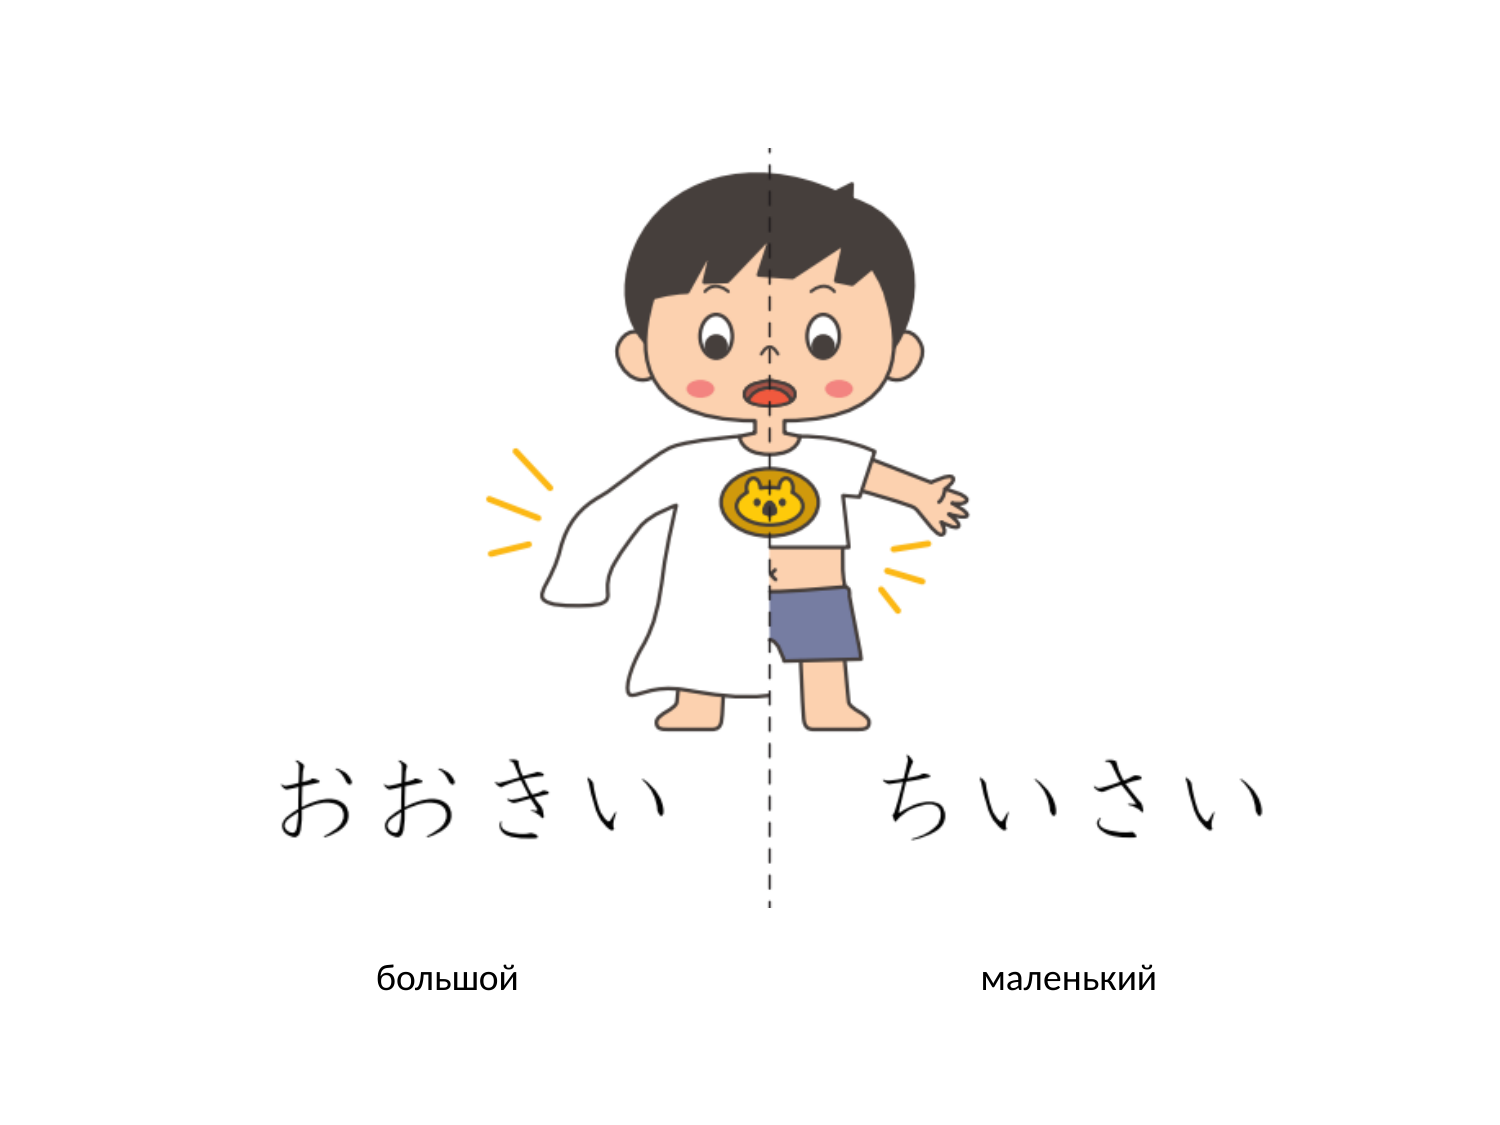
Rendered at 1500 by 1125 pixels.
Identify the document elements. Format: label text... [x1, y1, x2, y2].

picture [194, 148, 1351, 909]
text_box большой [361, 945, 534, 1006]
text_box маленький [965, 945, 1173, 1006]
